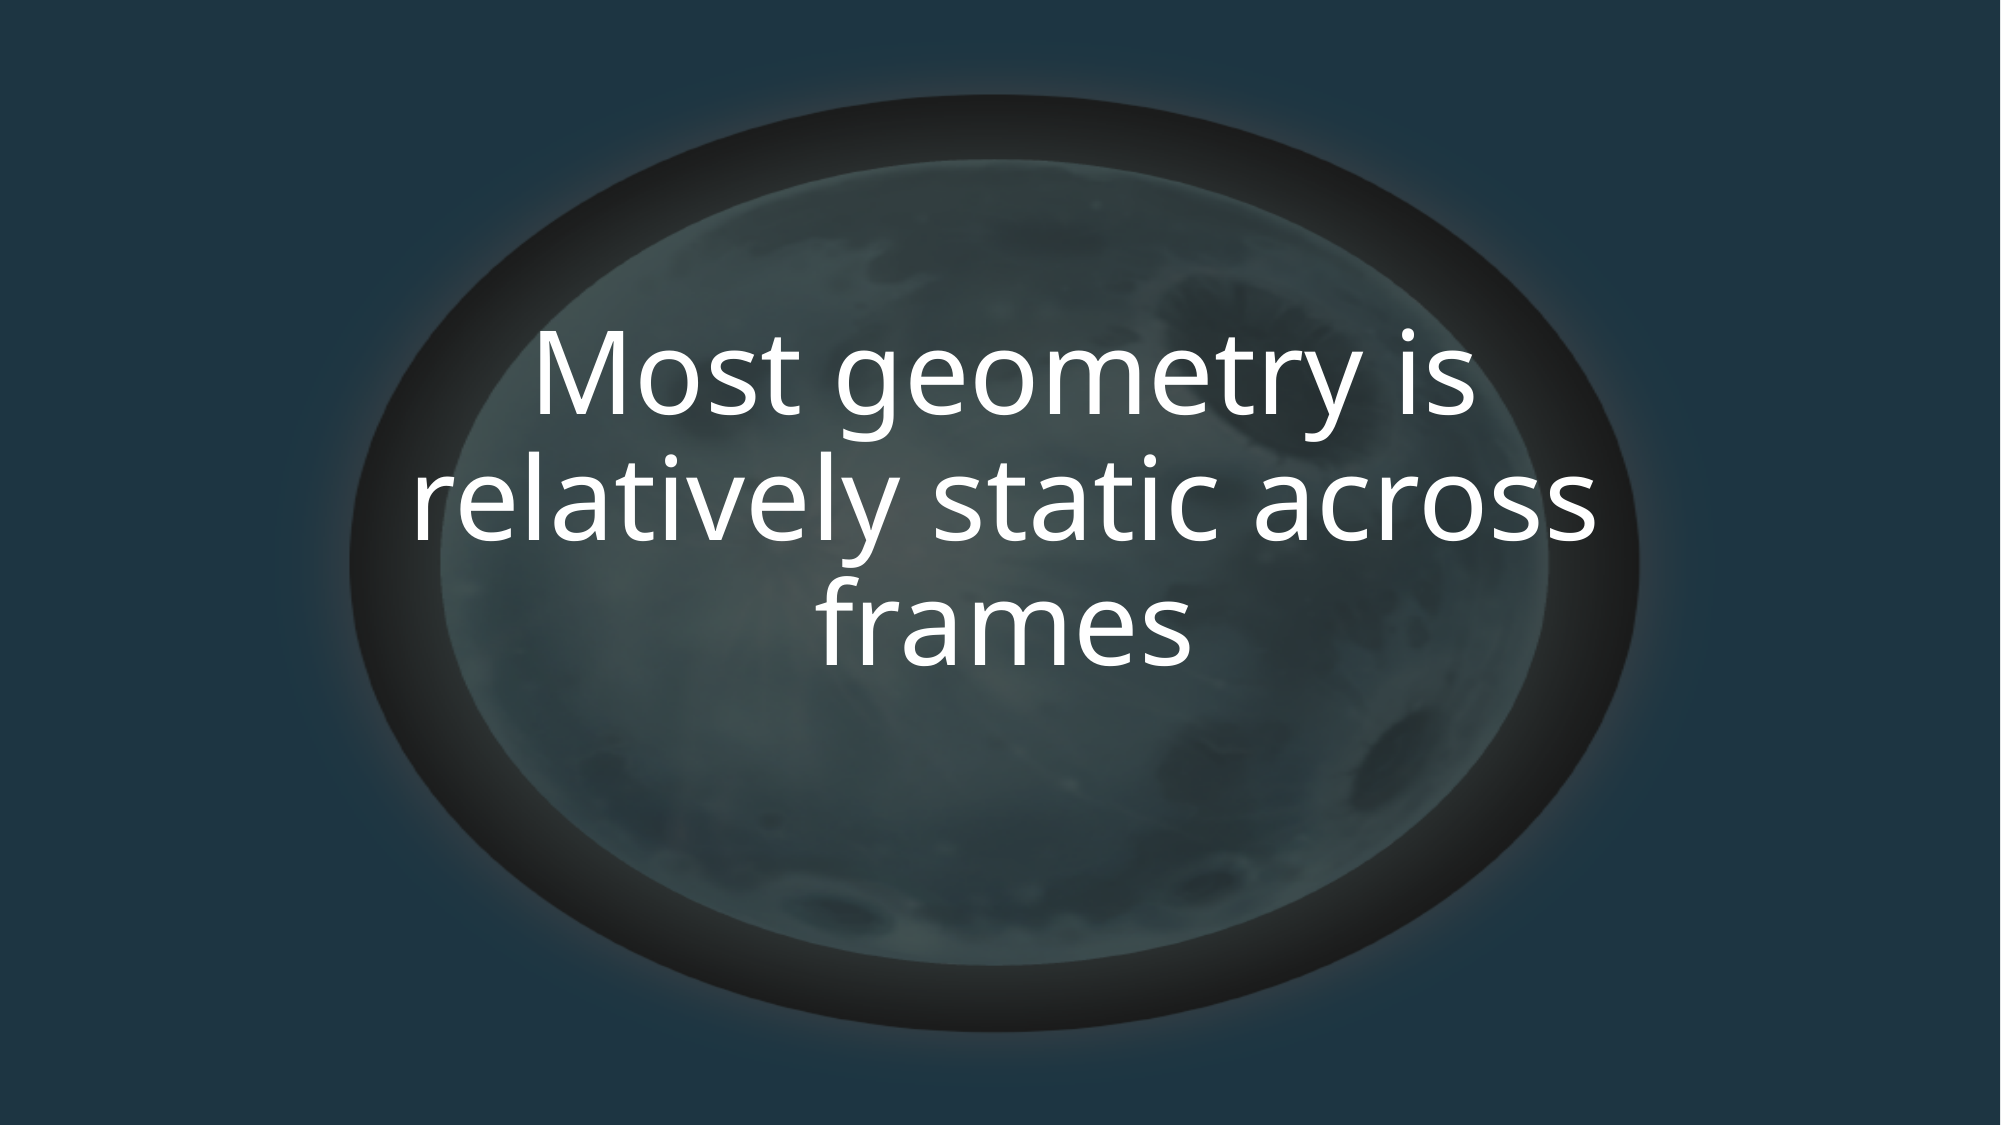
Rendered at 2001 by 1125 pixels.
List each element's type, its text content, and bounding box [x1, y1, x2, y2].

picture [0, 0, 2001, 1125]
title Most geometry is relatively static across frames [254, 306, 1755, 699]
